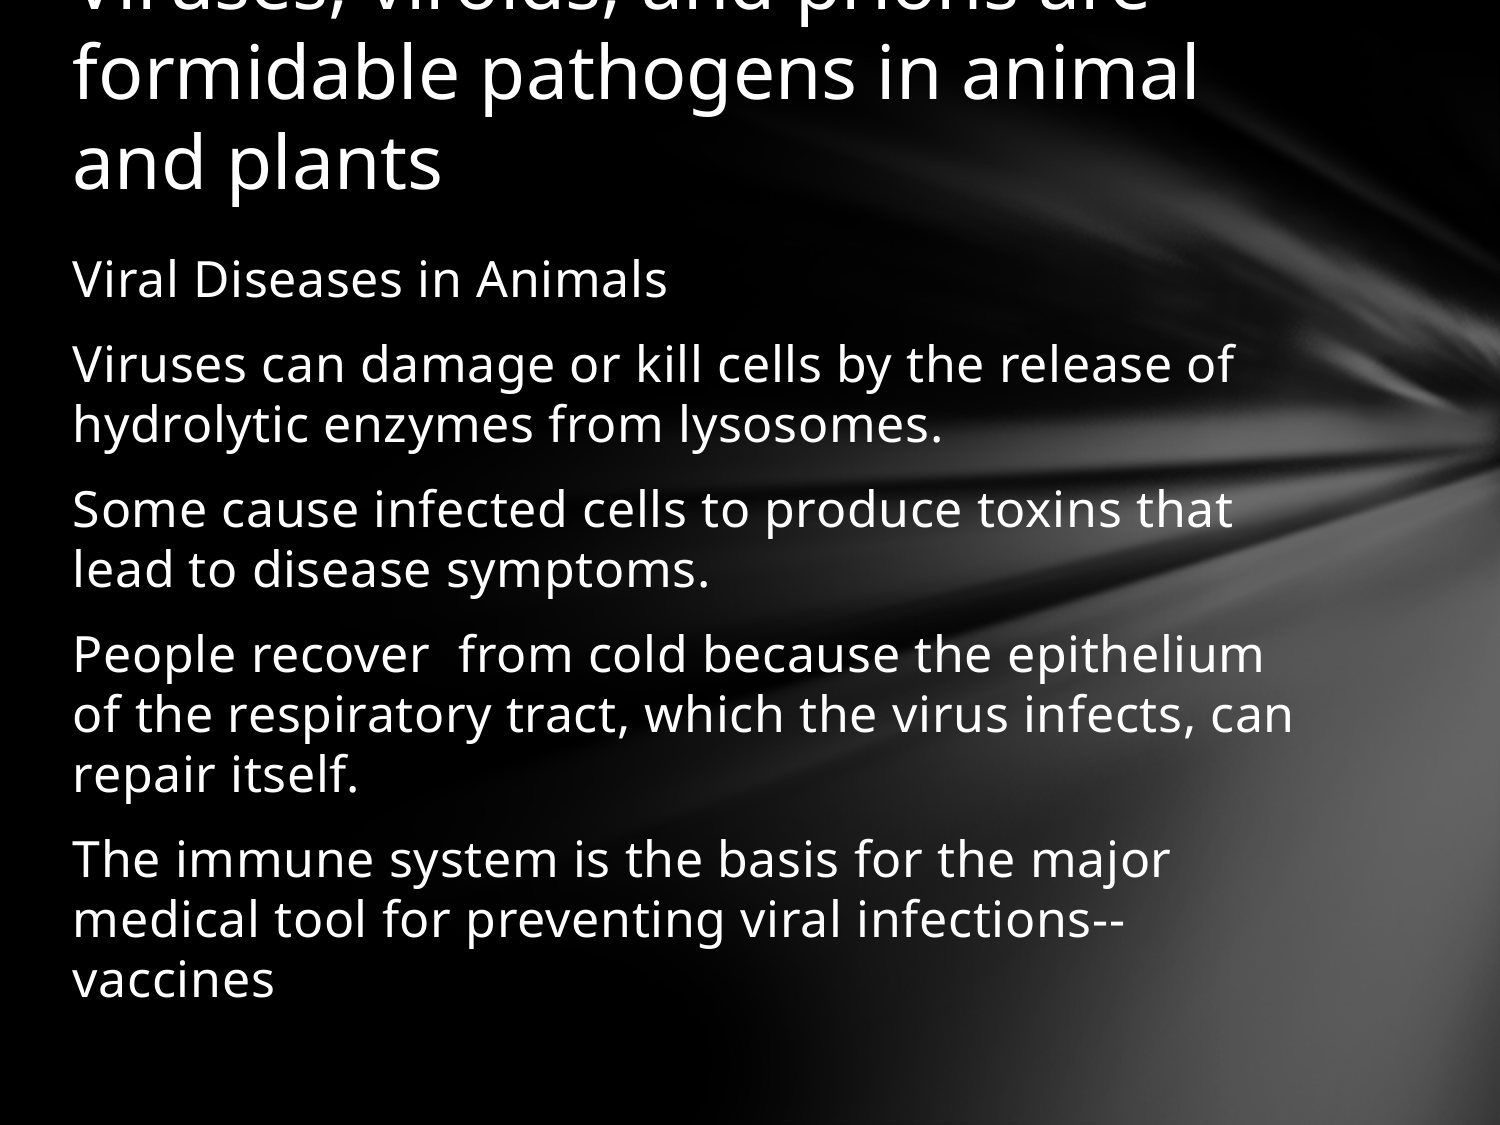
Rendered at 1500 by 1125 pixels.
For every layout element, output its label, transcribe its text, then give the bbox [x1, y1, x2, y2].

title Viruses, viroids, and prions are formidable pathogens in animal and plants [57, 37, 1318, 213]
list Viral Diseases in Animals Viruses can damage or kill cells by the release of hydrolytic enzymes from lysosomes. Some cause infected cells to produce toxins that lead to disease symptoms. People recover from cold because the epithelium of the respiratory tract, which the virus infects, can repair itself. The immune system is the basis for the major medical tool for preventing viral infections--vaccines [57, 239, 1318, 1015]
